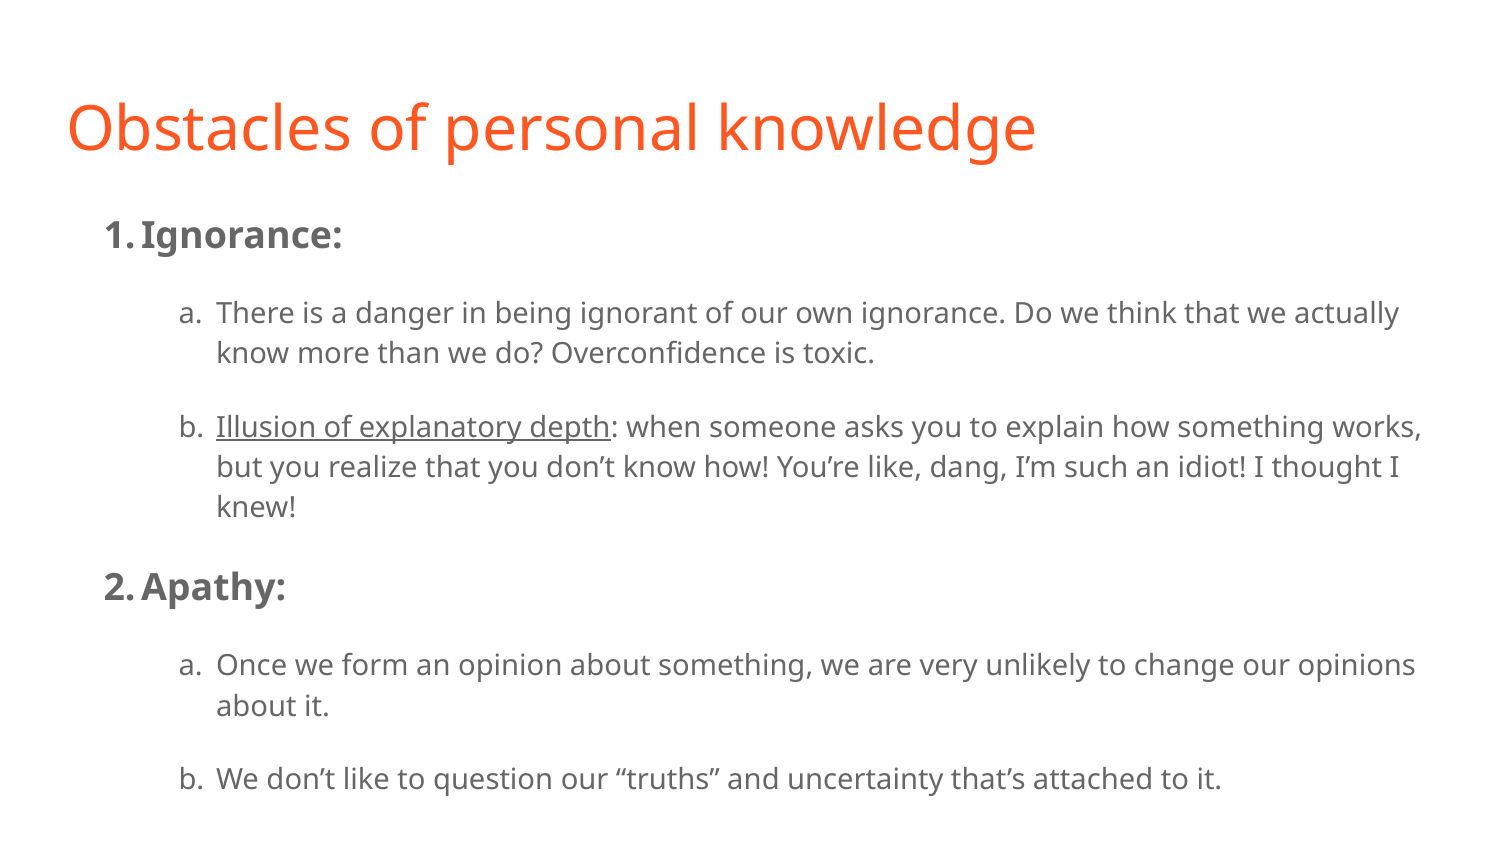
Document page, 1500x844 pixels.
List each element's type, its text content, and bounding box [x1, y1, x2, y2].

list Ignorance: There is a danger in being ignorant of our own ignorance. Do we think that we actually know more than we do? Overconfidence is toxic. Illusion of explanatory depth: when someone asks you to explain how something works, but you realize that you don’t know how! You’re like, dang, I’m such an idiot! I thought I knew! Apathy: Once we form an opinion about something, we are very unlikely to change our opinions about it. We don’t like to question our “truths” and uncertainty that’s attached to it. Fantasy: When we want or believe something to be true but it’s not! Wishful thinking: a huge problem. [51, 189, 1449, 750]
title Obstacles of personal knowledge [51, 72, 1449, 167]
